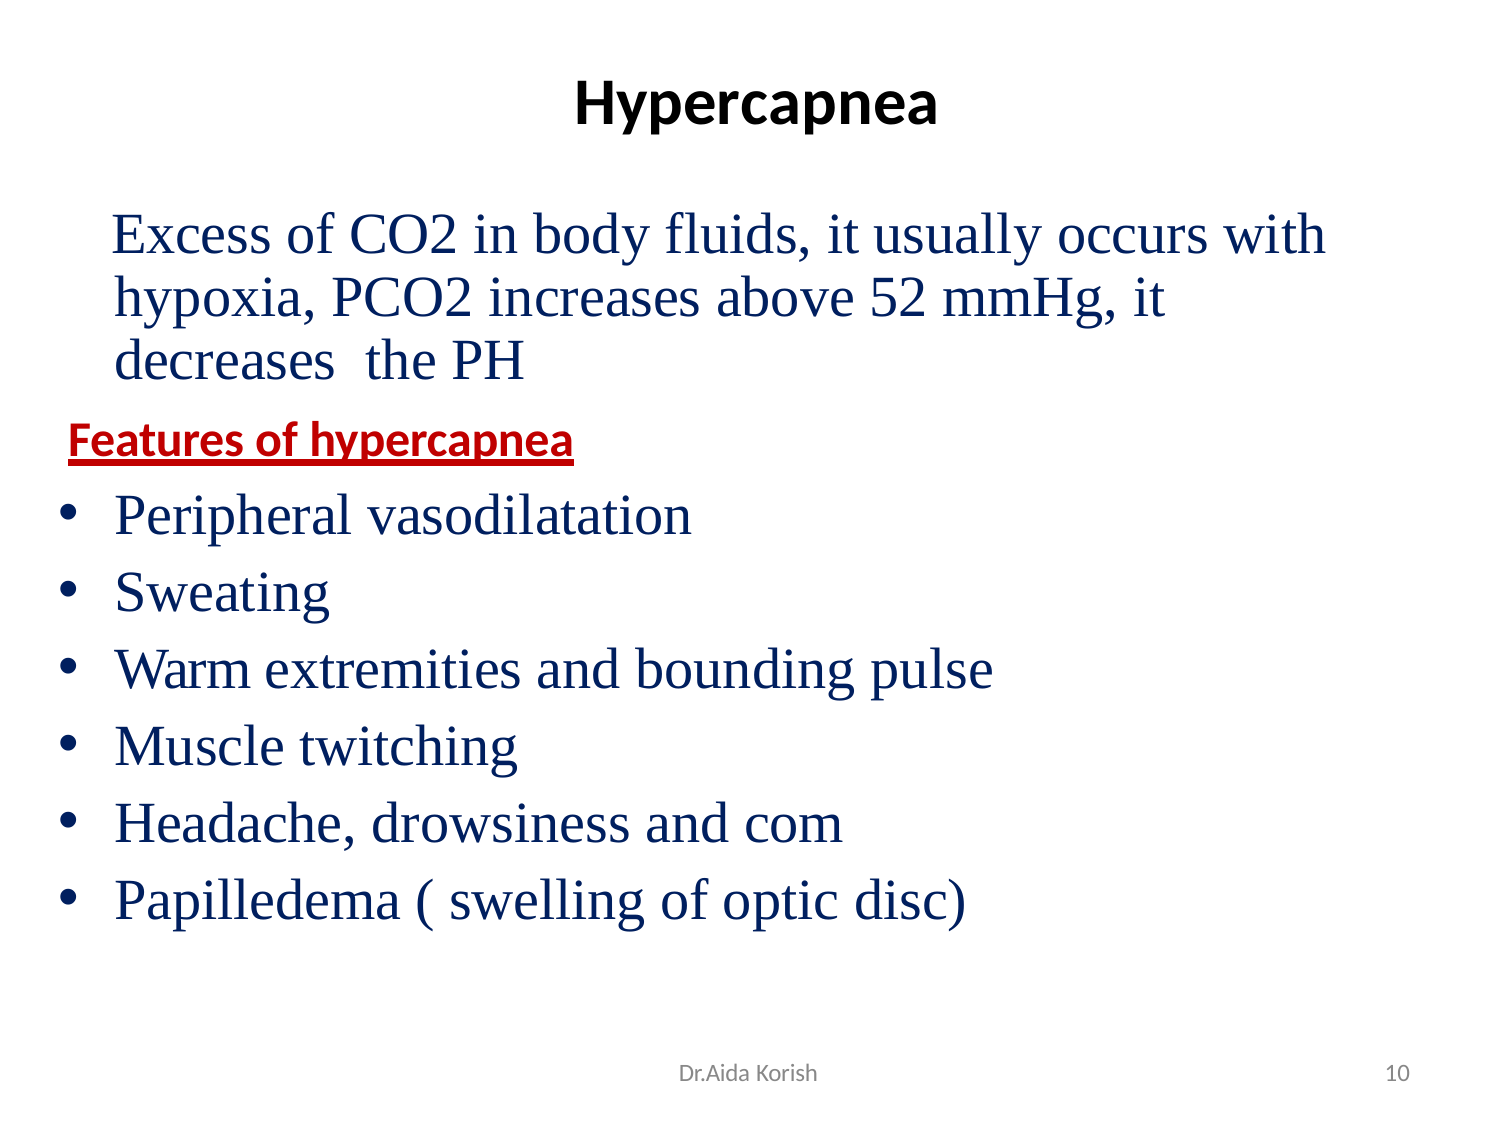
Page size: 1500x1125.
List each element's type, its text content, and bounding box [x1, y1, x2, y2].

footer Dr.Aida Korish [676, 1060, 824, 1125]
slide_number 10 [1380, 1060, 1415, 1125]
title Hypercapnea [293, 57, 1207, 203]
text_box Excess of CO2 in body fluids, it usually occurs with hypoxia, PCO2 increases above 52 mmHg, it decreases the PH Features of hypercapnea Peripheral vasodilatation Sweating Warm extremities and bounding pulse Muscle twitching Headache, drowsiness and com Papilledema ( swelling of optic disc) [56, 203, 1421, 932]
